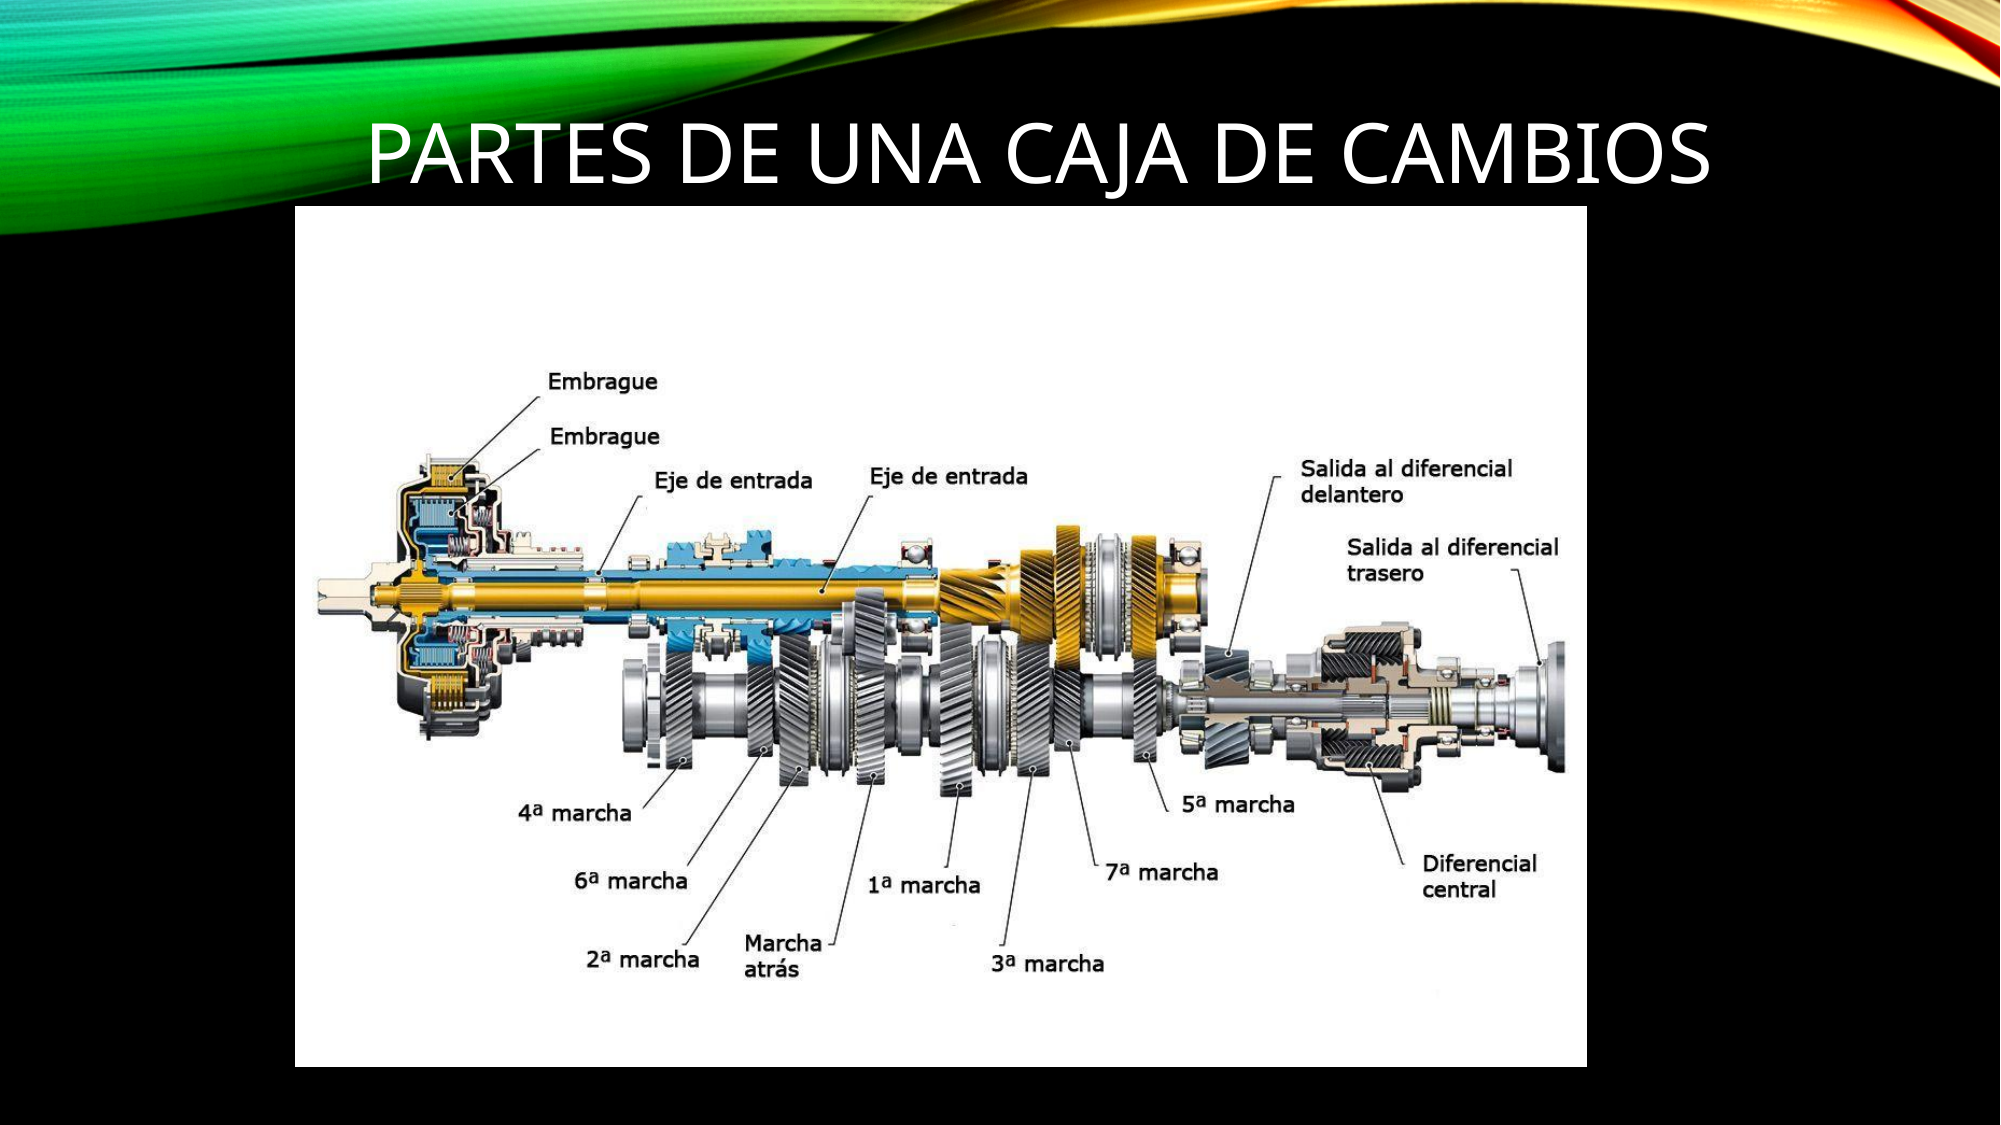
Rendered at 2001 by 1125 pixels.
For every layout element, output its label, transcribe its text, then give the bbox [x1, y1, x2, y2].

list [295, 206, 1587, 1068]
title PARTES DE UNA CAJA DE CAMBIOS [202, 50, 1730, 263]
picture [0, 0, 2000, 237]
